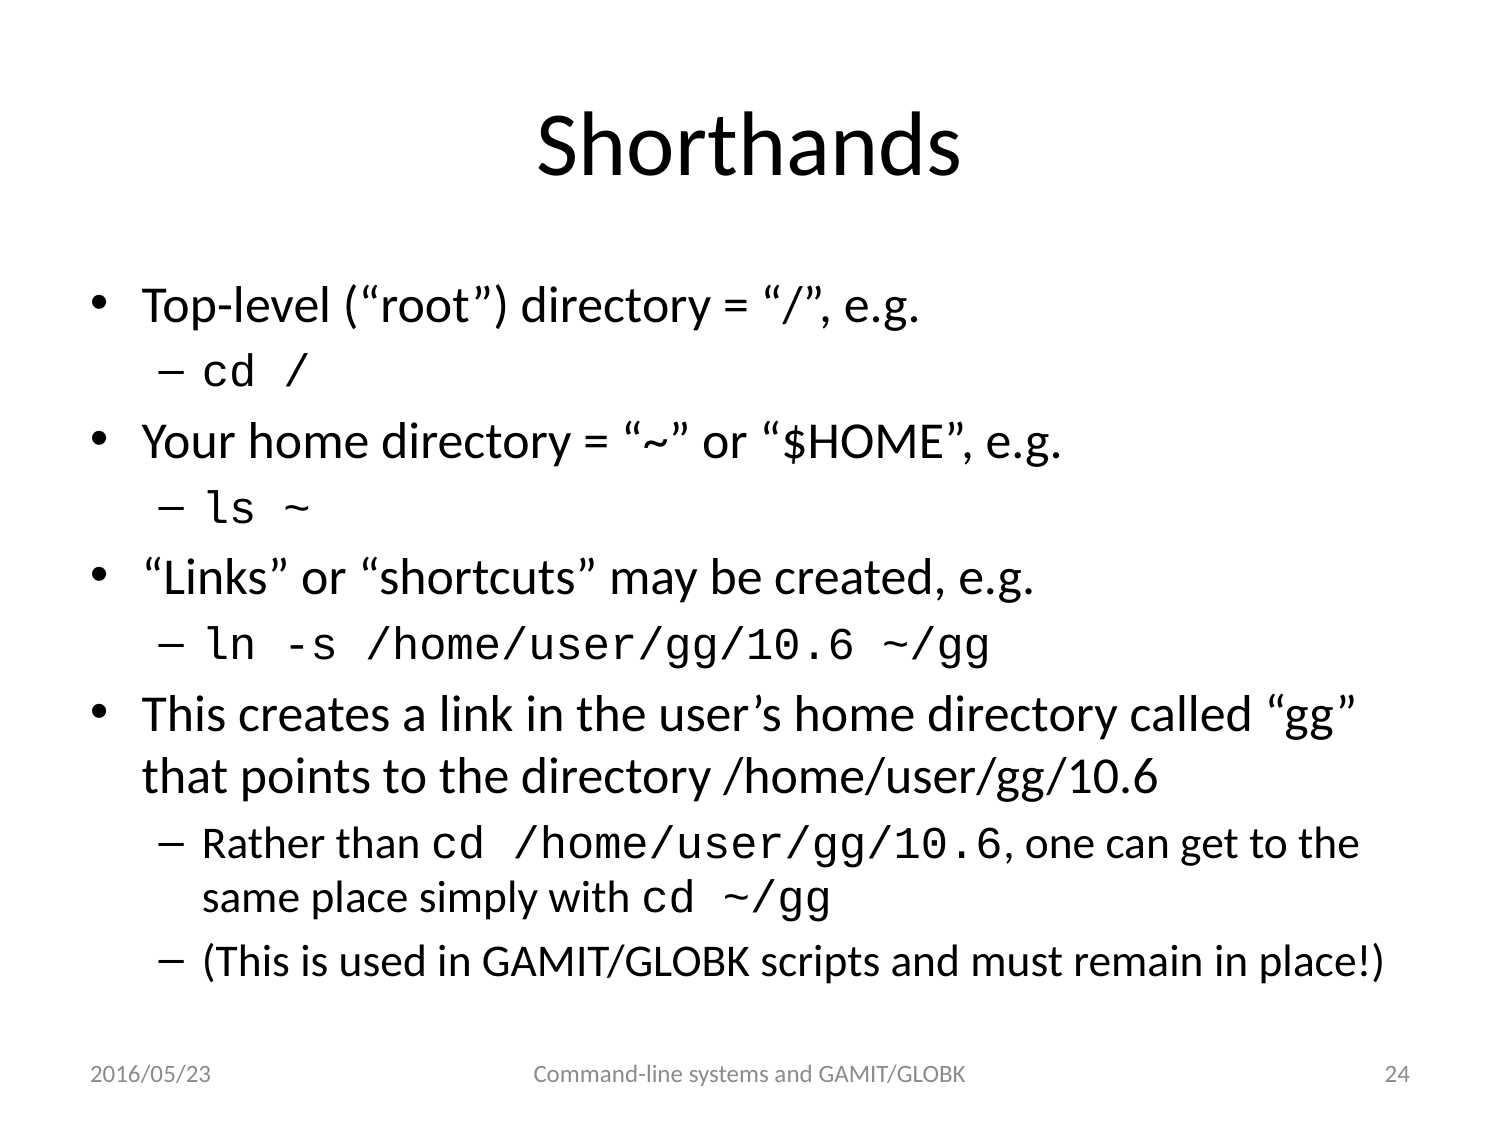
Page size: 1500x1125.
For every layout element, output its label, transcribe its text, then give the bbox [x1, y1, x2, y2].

footer Command-line systems and GAMIT/GLOBK [512, 1042, 988, 1103]
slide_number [75, 1042, 425, 1103]
title Shorthands [75, 45, 1425, 233]
slide_number 24 [1074, 1042, 1425, 1103]
list Top-level (“root”) directory = “/”, e.g. cd / Your home directory = “~” or “$HOME”, e.g. ls ~ “Links” or “shortcuts” may be created, e.g. ln -s /home/user/gg/10.6 ~/gg This creates a link in the user’s home directory called “gg” that points to the directory /home/user/gg/10.6 Rather than cd /home/user/gg/10.6, one can get to the same place simply with cd ~/gg (This is used in GAMIT/GLOBK scripts and must remain in place!) [75, 262, 1425, 1005]
